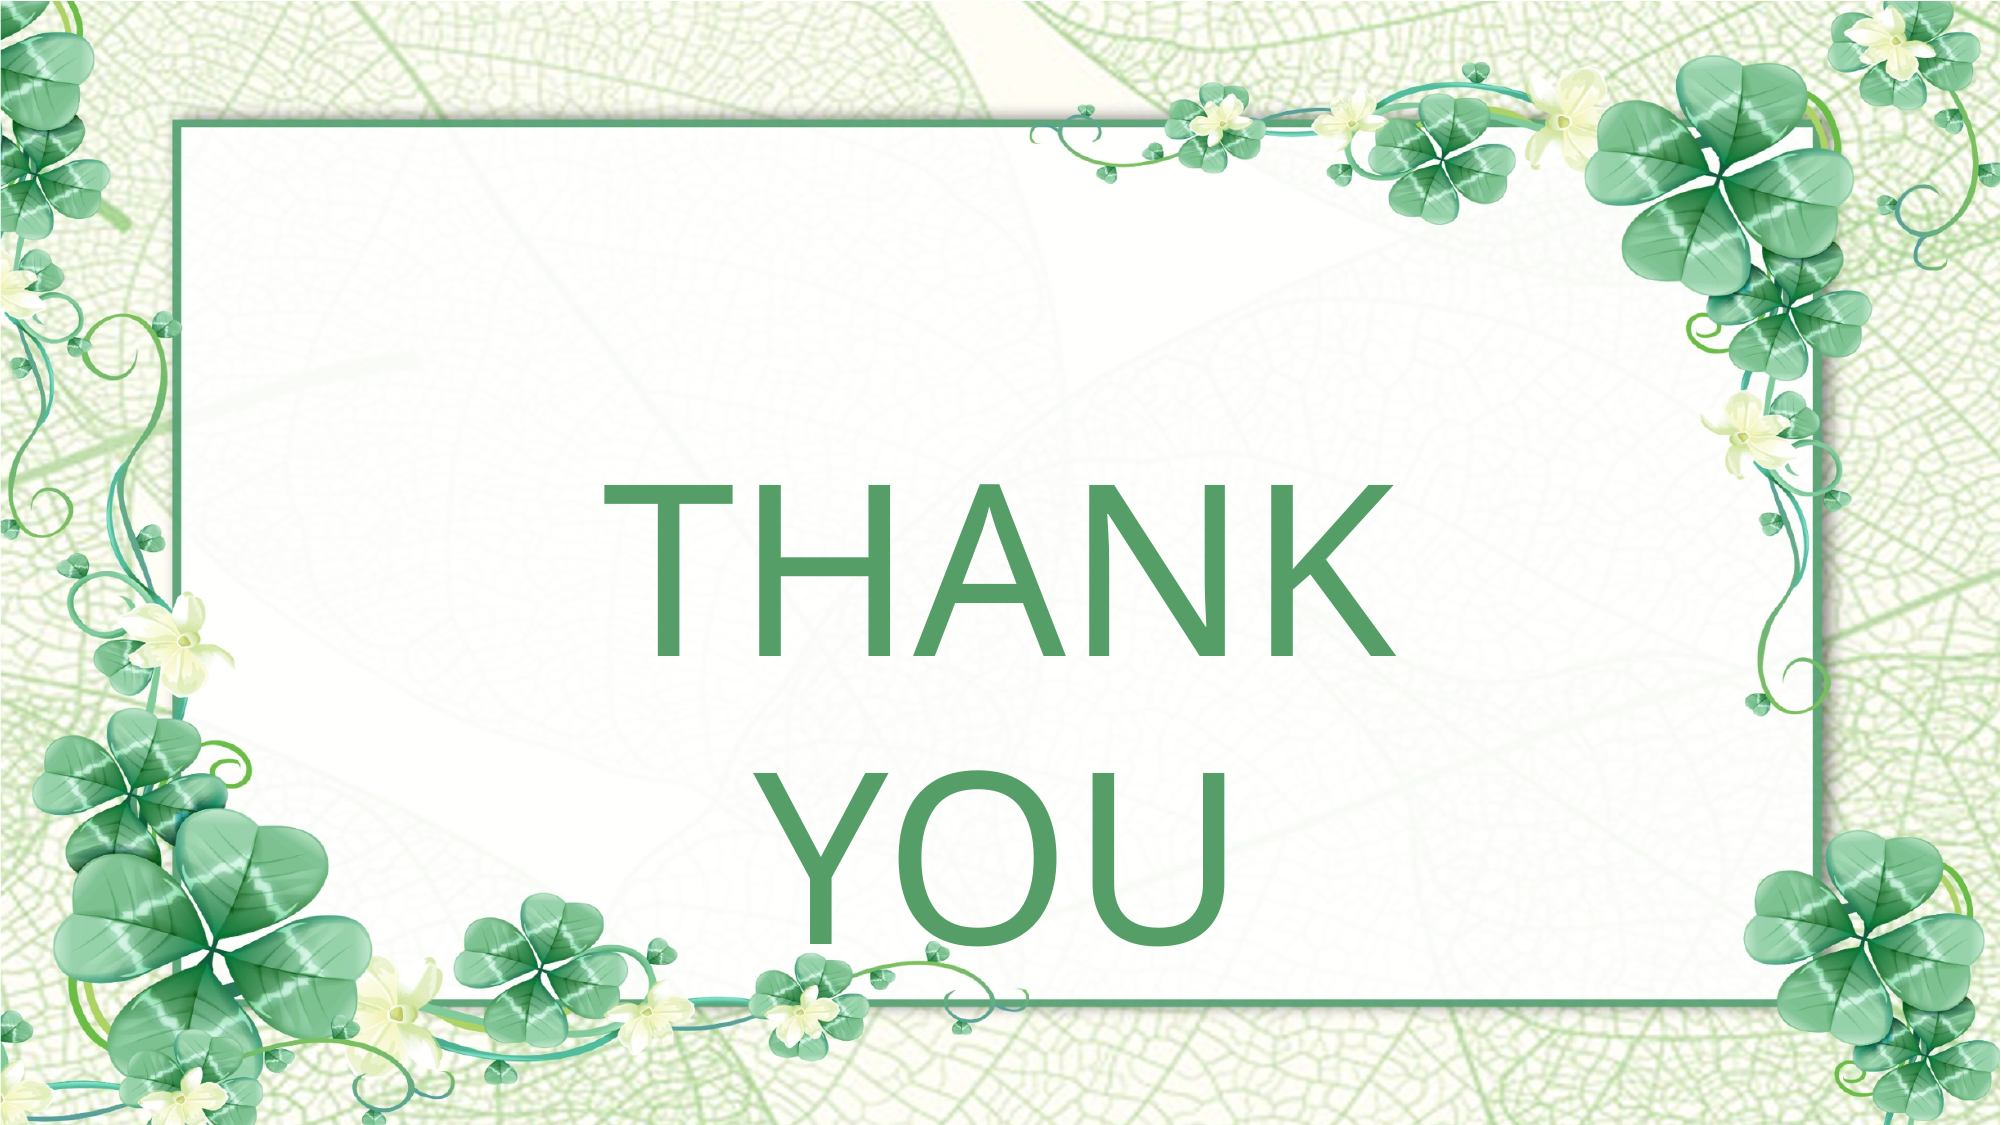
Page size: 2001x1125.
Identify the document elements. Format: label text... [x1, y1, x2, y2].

picture [3, 0, 2000, 1125]
text_box THANK YOU [431, 409, 437, 1000]
text_box THANK YOU [1563, 409, 1569, 1000]
